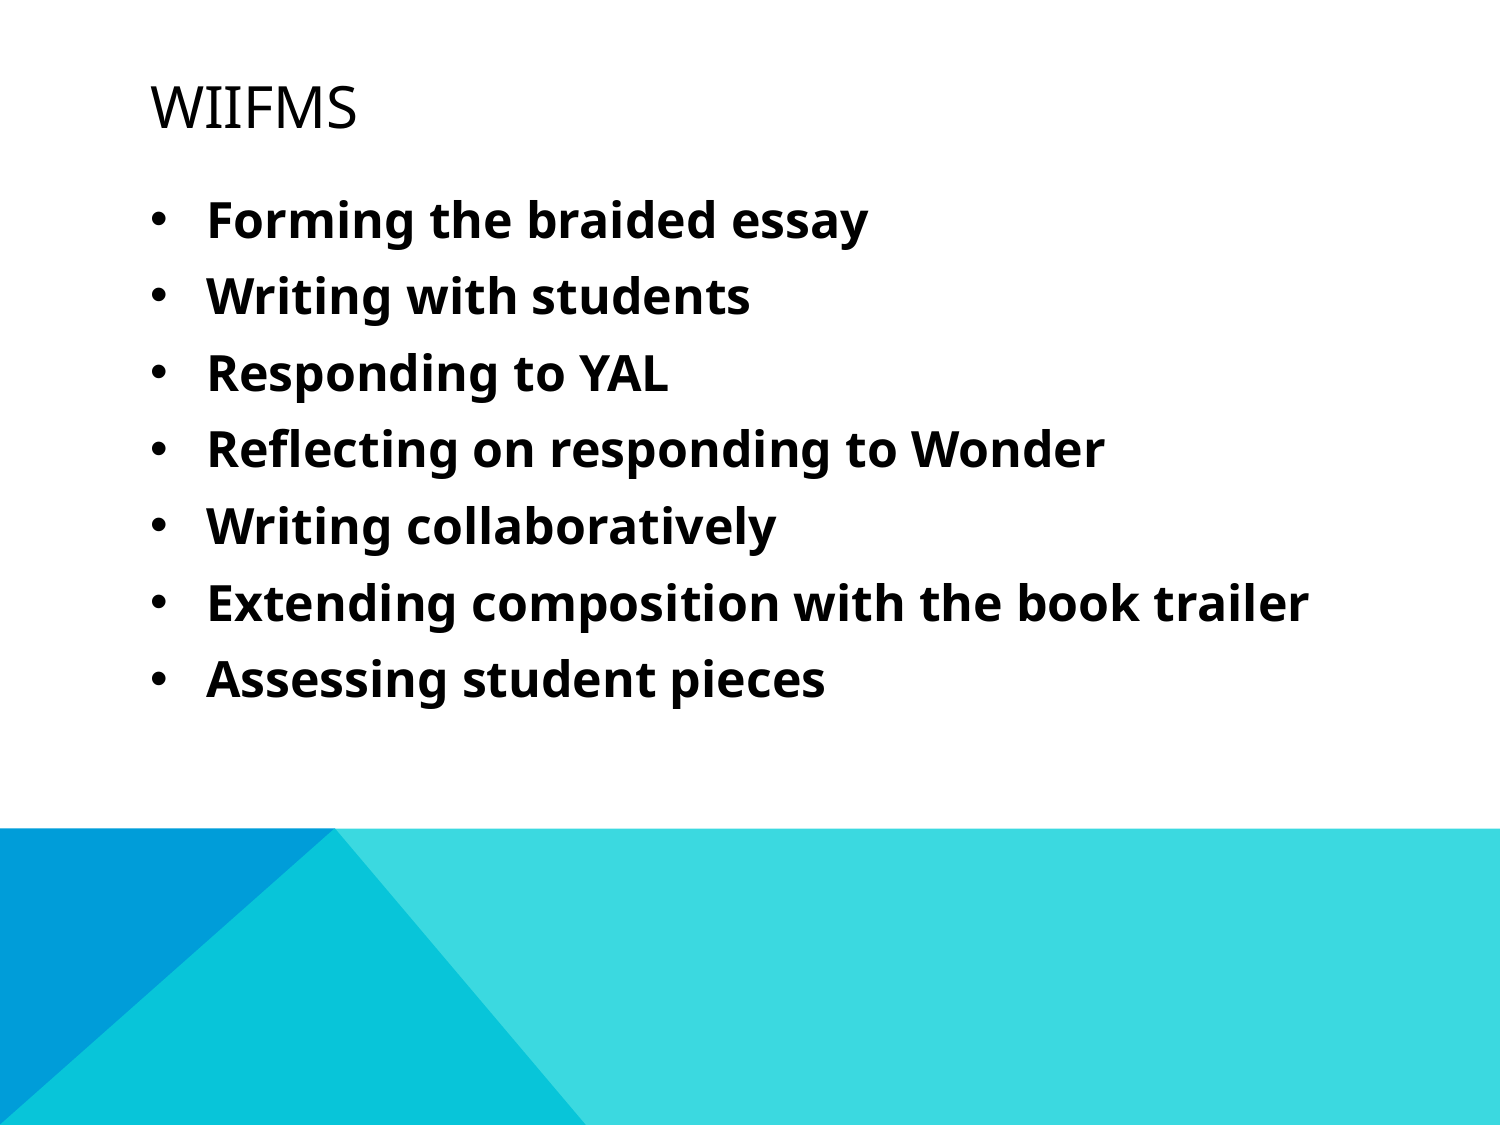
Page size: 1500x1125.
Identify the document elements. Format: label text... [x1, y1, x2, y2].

list Forming the braided essay Writing with students Responding to YAL Reflecting on responding to Wonder Writing collaboratively Extending composition with the book trailer Assessing student pieces [135, 180, 1369, 768]
title WIIFMs [135, 60, 1369, 150]
